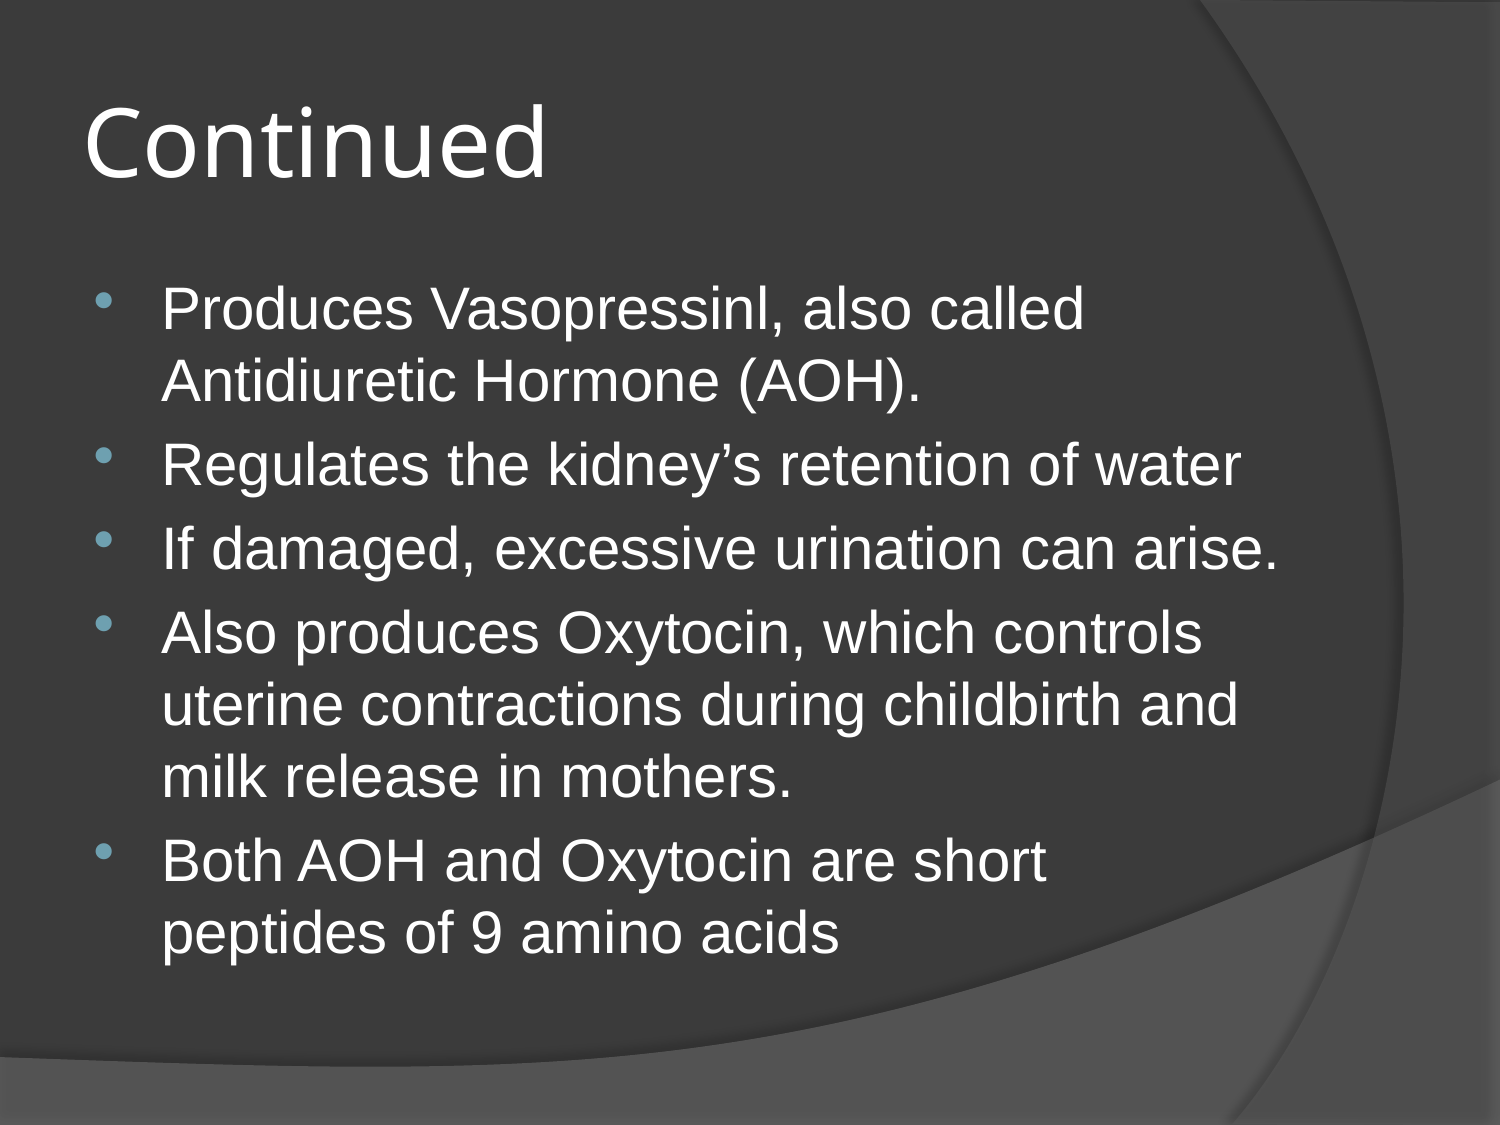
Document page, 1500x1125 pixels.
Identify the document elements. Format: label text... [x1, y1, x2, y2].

list Produces Vasopressinl, also called Antidiuretic Hormone (AOH). Regulates the kidney’s retention of water If damaged, excessive urination can arise. Also produces Oxytocin, which controls uterine contractions during childbirth and milk release in mothers. Both AOH and Oxytocin are short peptides of 9 amino acids [75, 262, 1300, 1005]
title Continued [75, 45, 1300, 233]
